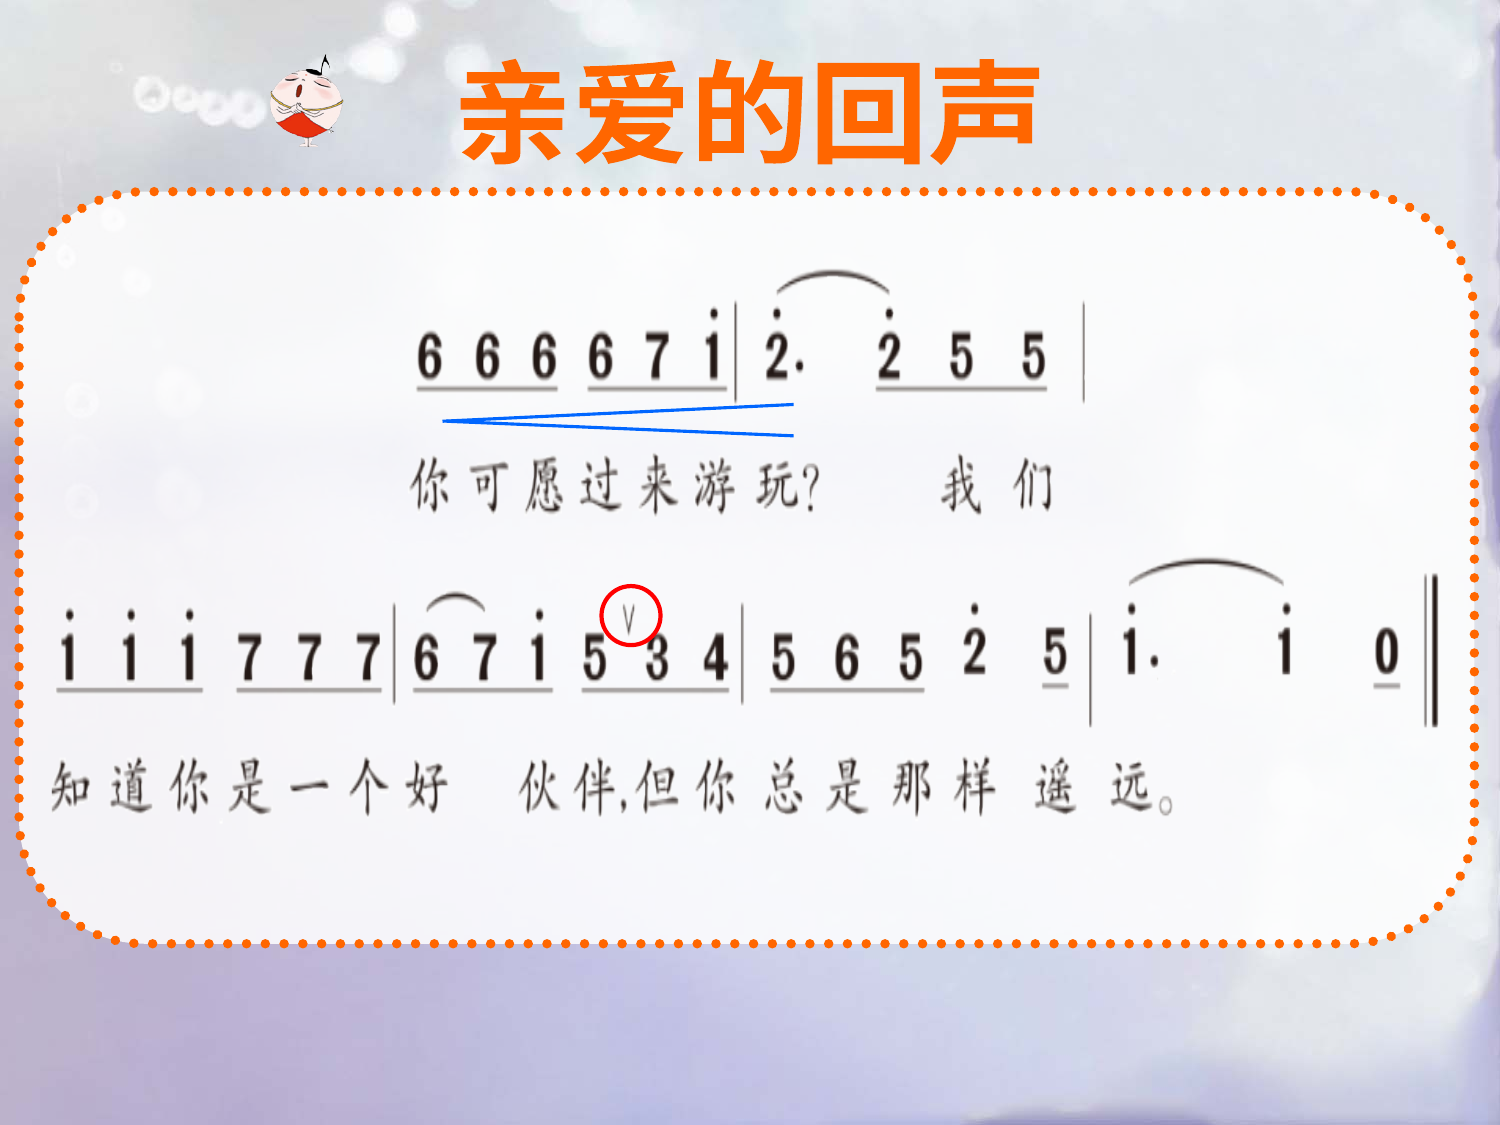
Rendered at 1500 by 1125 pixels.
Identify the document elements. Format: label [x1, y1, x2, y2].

text_box [442, 404, 794, 422]
text_box [38, 191, 1455, 250]
text_box [19, 270, 1469, 944]
text_box [446, 420, 794, 437]
picture [0, 0, 1500, 1125]
